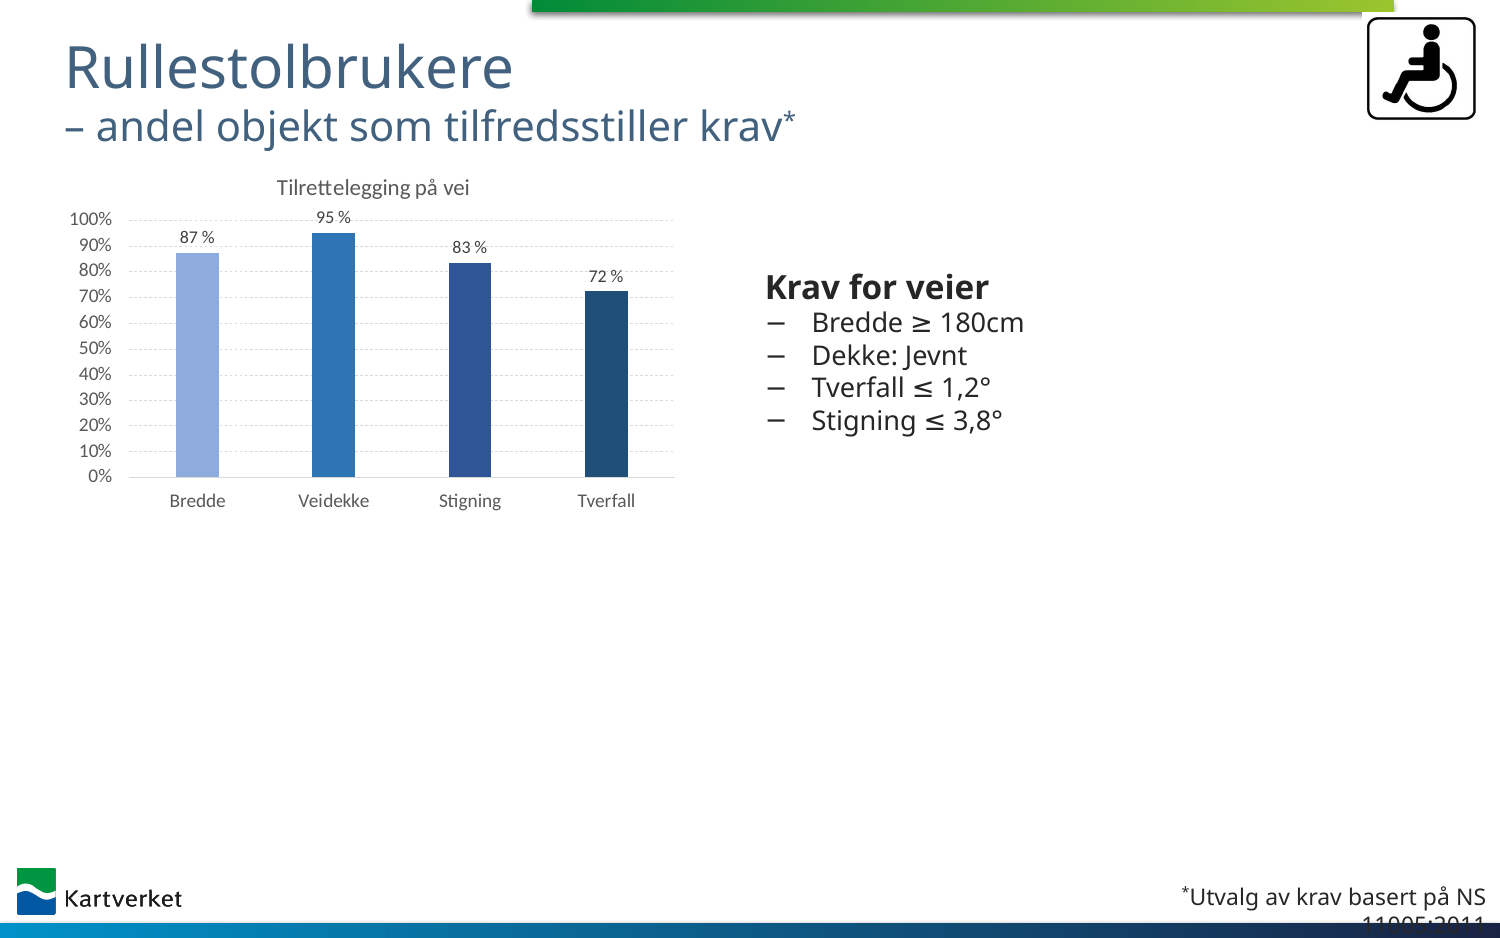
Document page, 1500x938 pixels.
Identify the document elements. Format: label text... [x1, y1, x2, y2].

text_box *Utvalg av krav basert på NS 11005:2011 [1068, 873, 1500, 938]
picture [1362, 12, 1481, 126]
text_box Rullestolbrukere – andel objekt som tilfredsstiller krav* [49, 25, 1431, 158]
picture [62, 166, 685, 519]
text_box Krav for veier Bredde ≥ 180cm Dekke: Jevnt Tverfall ≤ 1,2° Stigning ≤ 3,8° [750, 258, 1234, 444]
